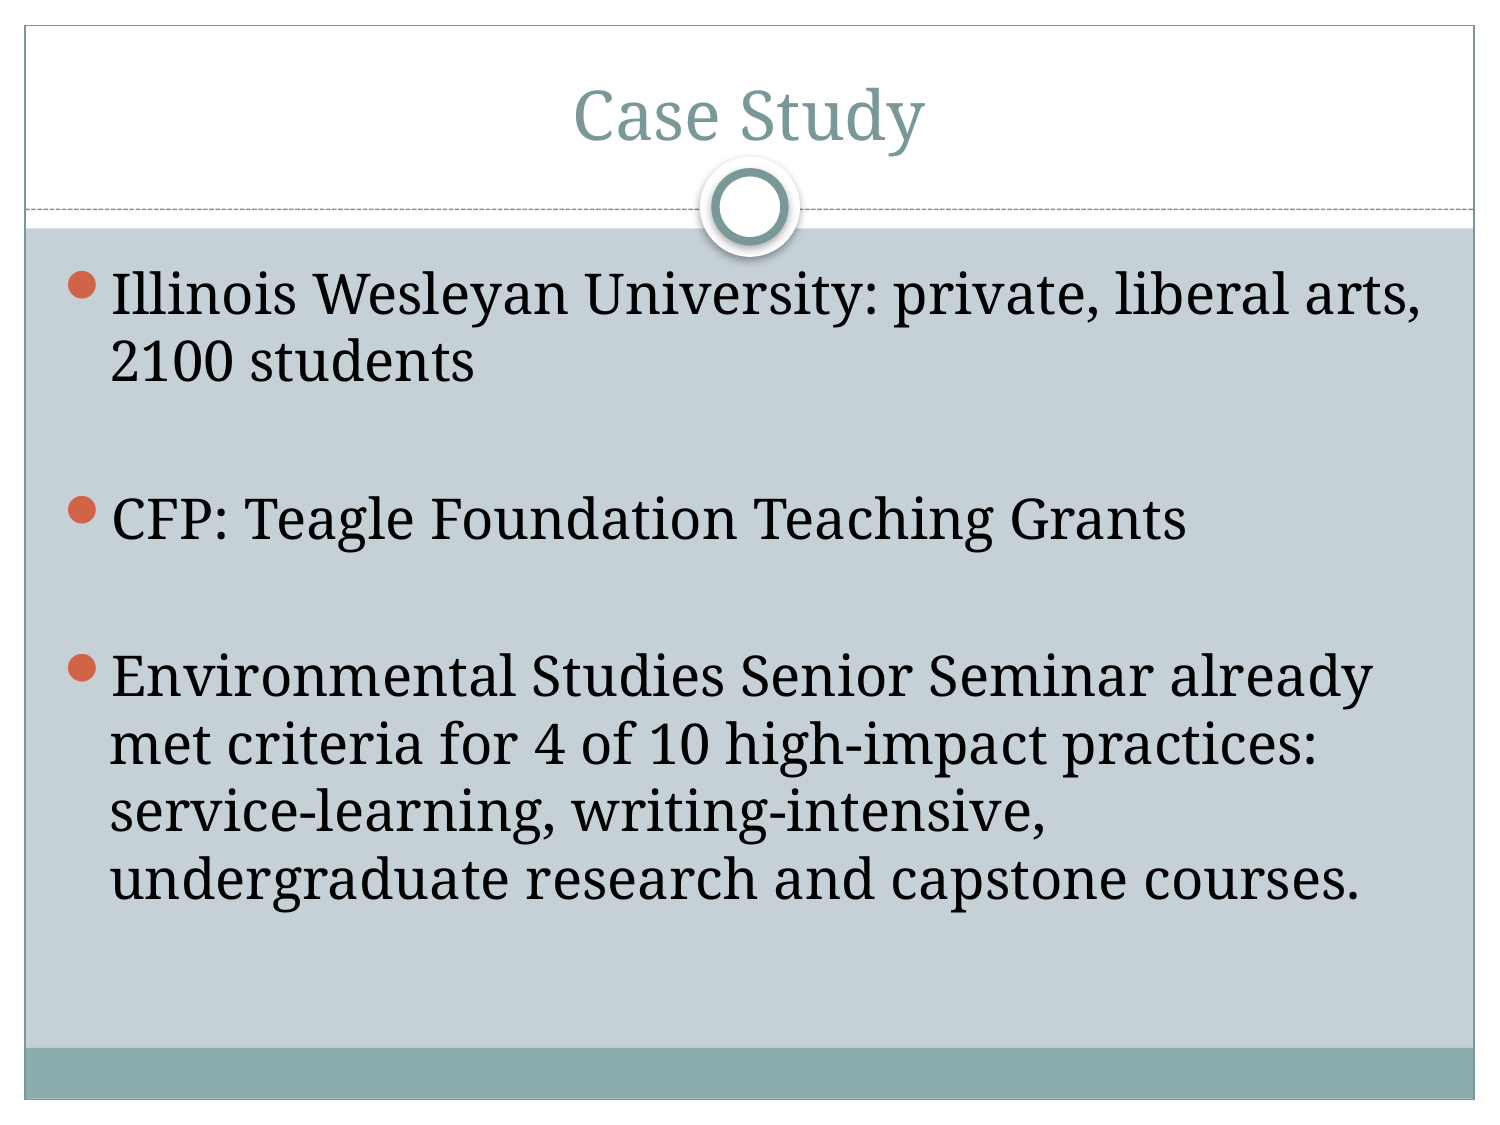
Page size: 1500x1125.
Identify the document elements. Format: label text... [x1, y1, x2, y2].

list Illinois Wesleyan University: private, liberal arts, 2100 students CFP: Teagle Foundation Teaching Grants Environmental Studies Senior Seminar already met criteria for 4 of 10 high-impact practices: service-learning, writing-intensive, undergraduate research and capstone courses. [49, 250, 1445, 1001]
title Case Study [49, 37, 1450, 162]
